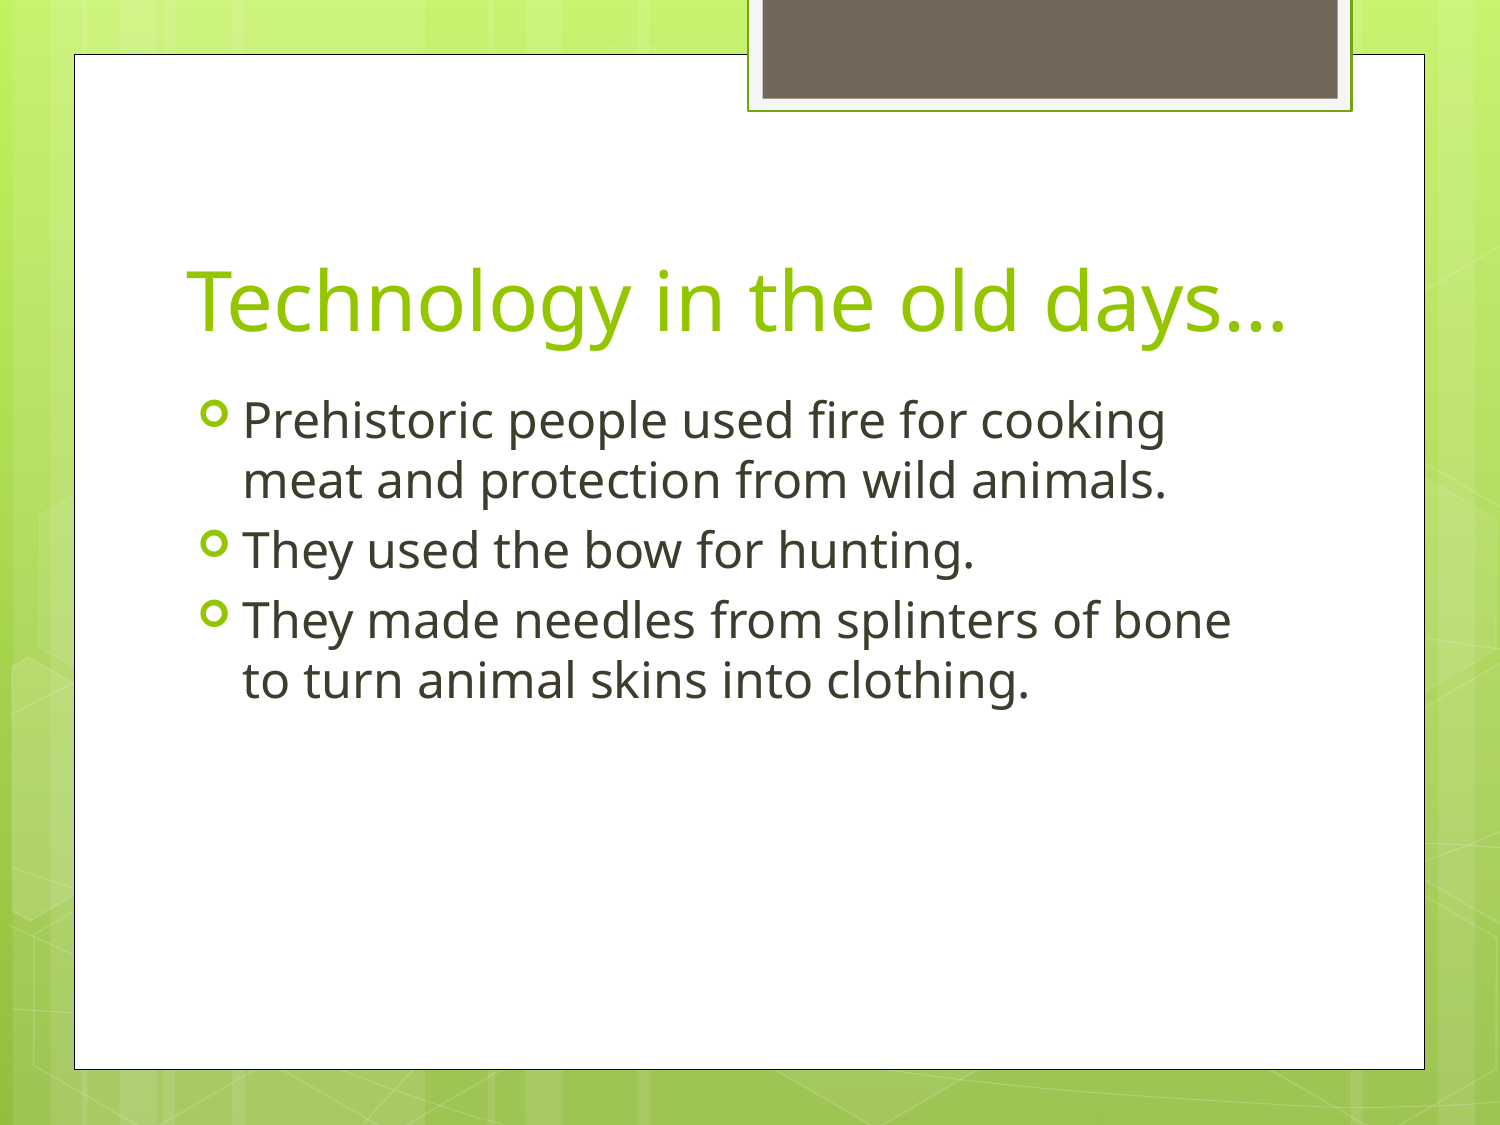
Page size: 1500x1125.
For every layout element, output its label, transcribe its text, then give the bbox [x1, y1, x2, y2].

title Technology in the old days… [171, 168, 1324, 357]
list Prehistoric people used fire for cooking meat and protection from wild animals. They used the bow for hunting. They made needles from splinters of bone to turn animal skins into clothing. [171, 381, 1283, 957]
